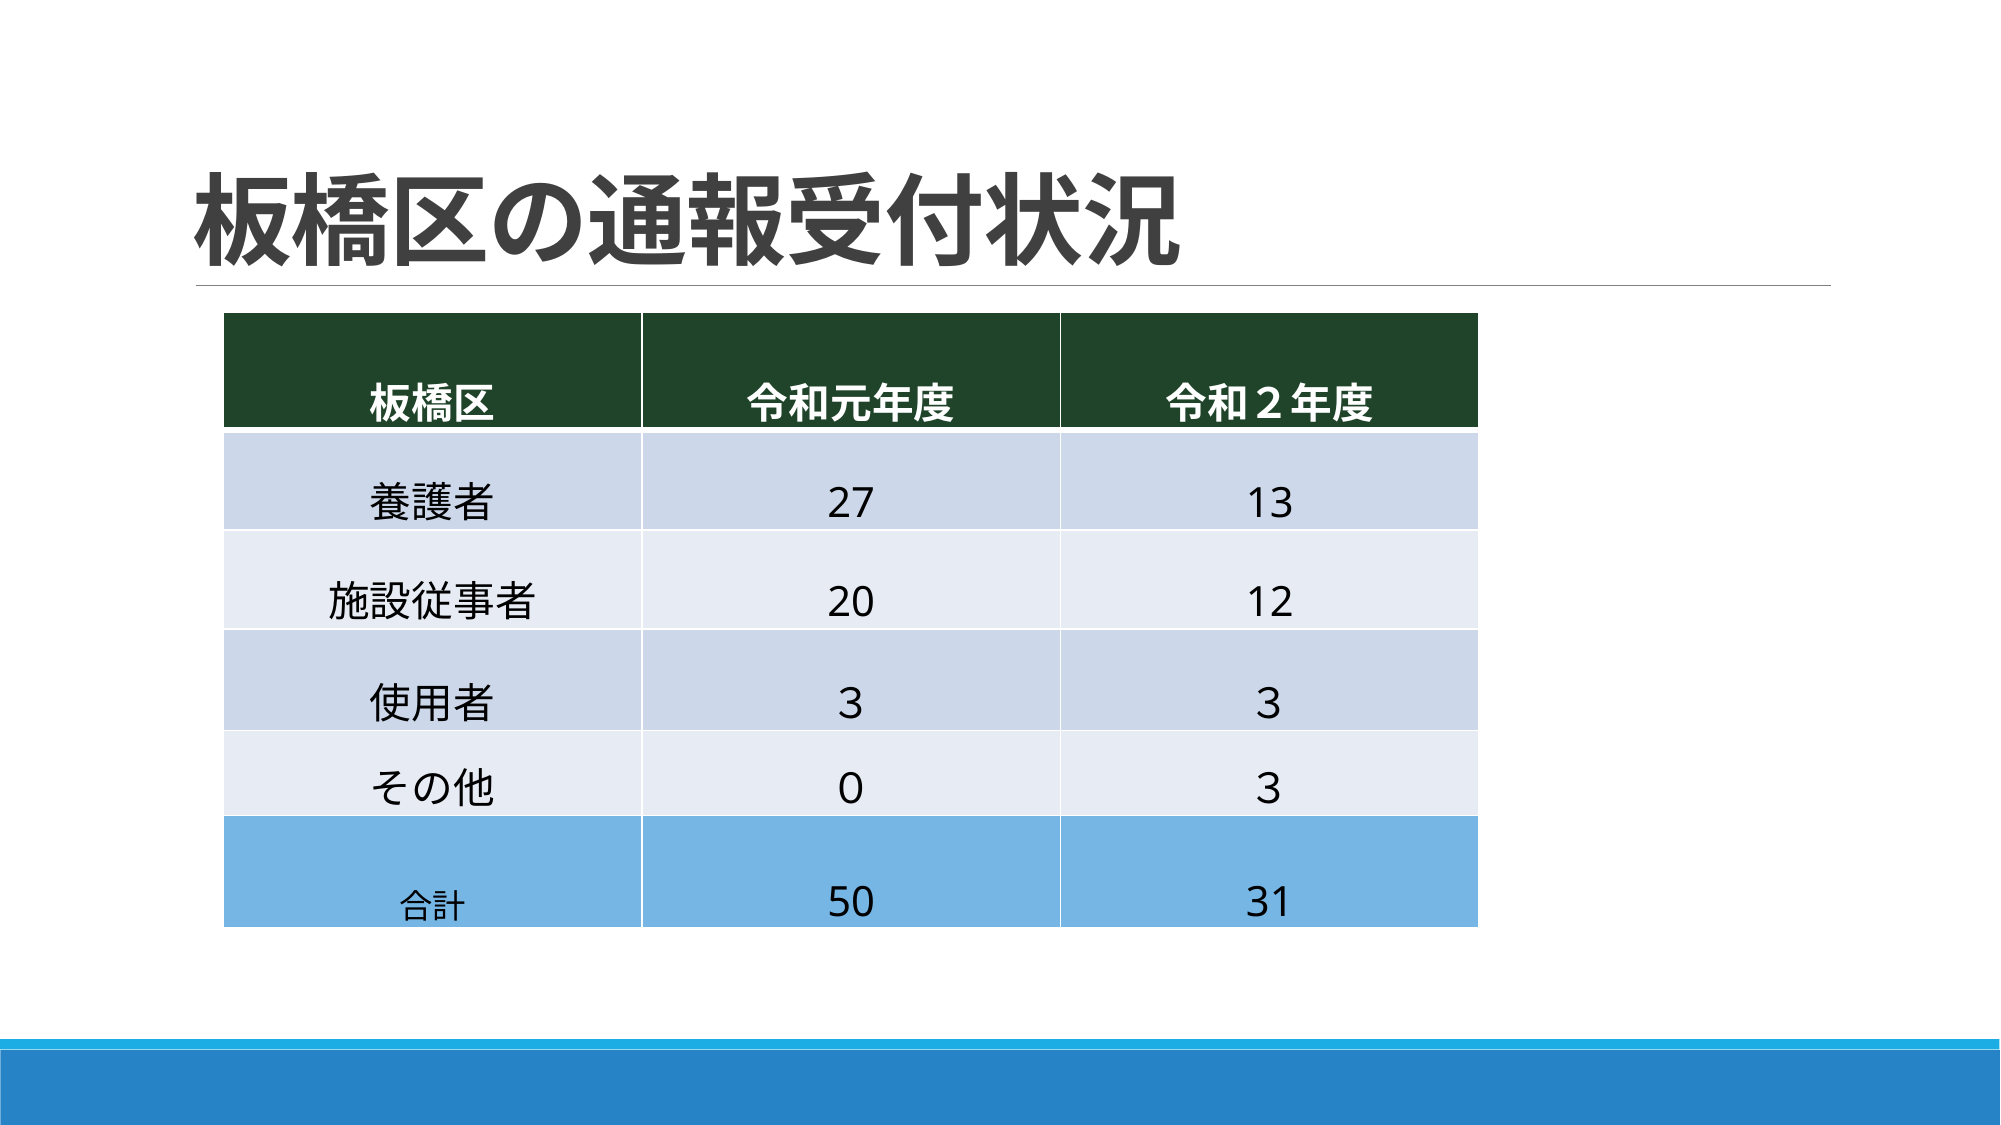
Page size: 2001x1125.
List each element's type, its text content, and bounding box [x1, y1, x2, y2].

table_cell 20 [643, 531, 1060, 628]
table_cell ３ [1061, 630, 1478, 730]
table_cell 施設従事者 [224, 531, 641, 628]
table_cell 12 [1061, 531, 1478, 628]
title 板橋区の通報受付状況 [177, 47, 1827, 285]
table_cell 31 [1061, 816, 1478, 927]
table_cell 合計 [224, 816, 641, 927]
table_cell ３ [1061, 731, 1478, 815]
table_cell 使用者 [224, 630, 641, 730]
table_header 板橋区 [224, 313, 641, 427]
table_cell 13 [1061, 433, 1478, 529]
table_cell ３ [643, 630, 1060, 730]
table_cell 50 [643, 816, 1060, 927]
table_cell その他 [224, 731, 641, 815]
table_cell 27 [643, 433, 1060, 529]
table_cell ０ [643, 731, 1060, 815]
table_header 令和元年度 [643, 313, 1060, 427]
table_header 令和２年度 [1061, 313, 1478, 427]
table_cell 養護者 [224, 433, 641, 529]
